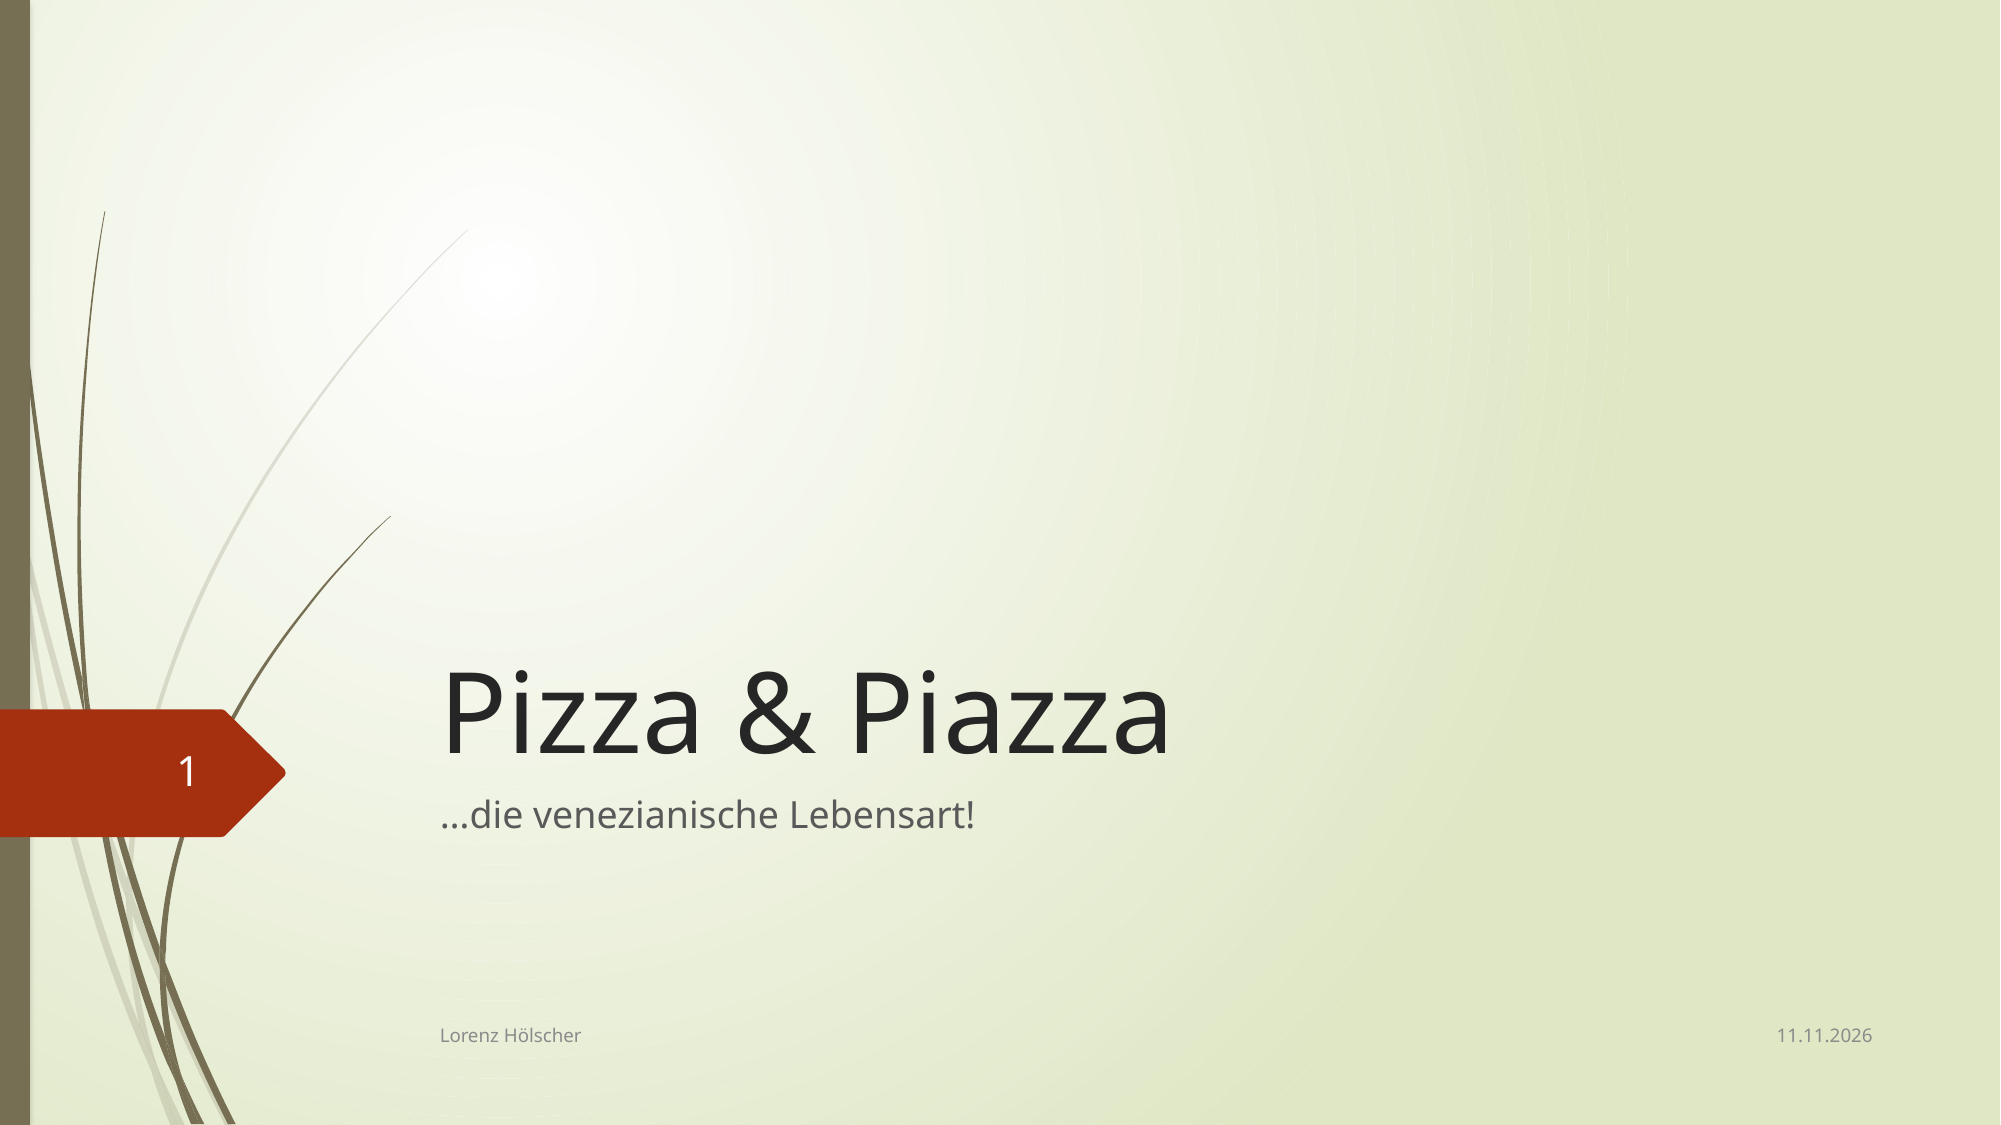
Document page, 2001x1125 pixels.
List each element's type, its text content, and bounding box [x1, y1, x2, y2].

subtitle …die venezianische Lebensart! [424, 783, 1888, 969]
footer Lorenz Hölscher [424, 1006, 1675, 1067]
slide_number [1699, 1005, 1888, 1067]
title Pizza & Piazza [424, 412, 1888, 783]
slide_number 1 [87, 743, 216, 803]
